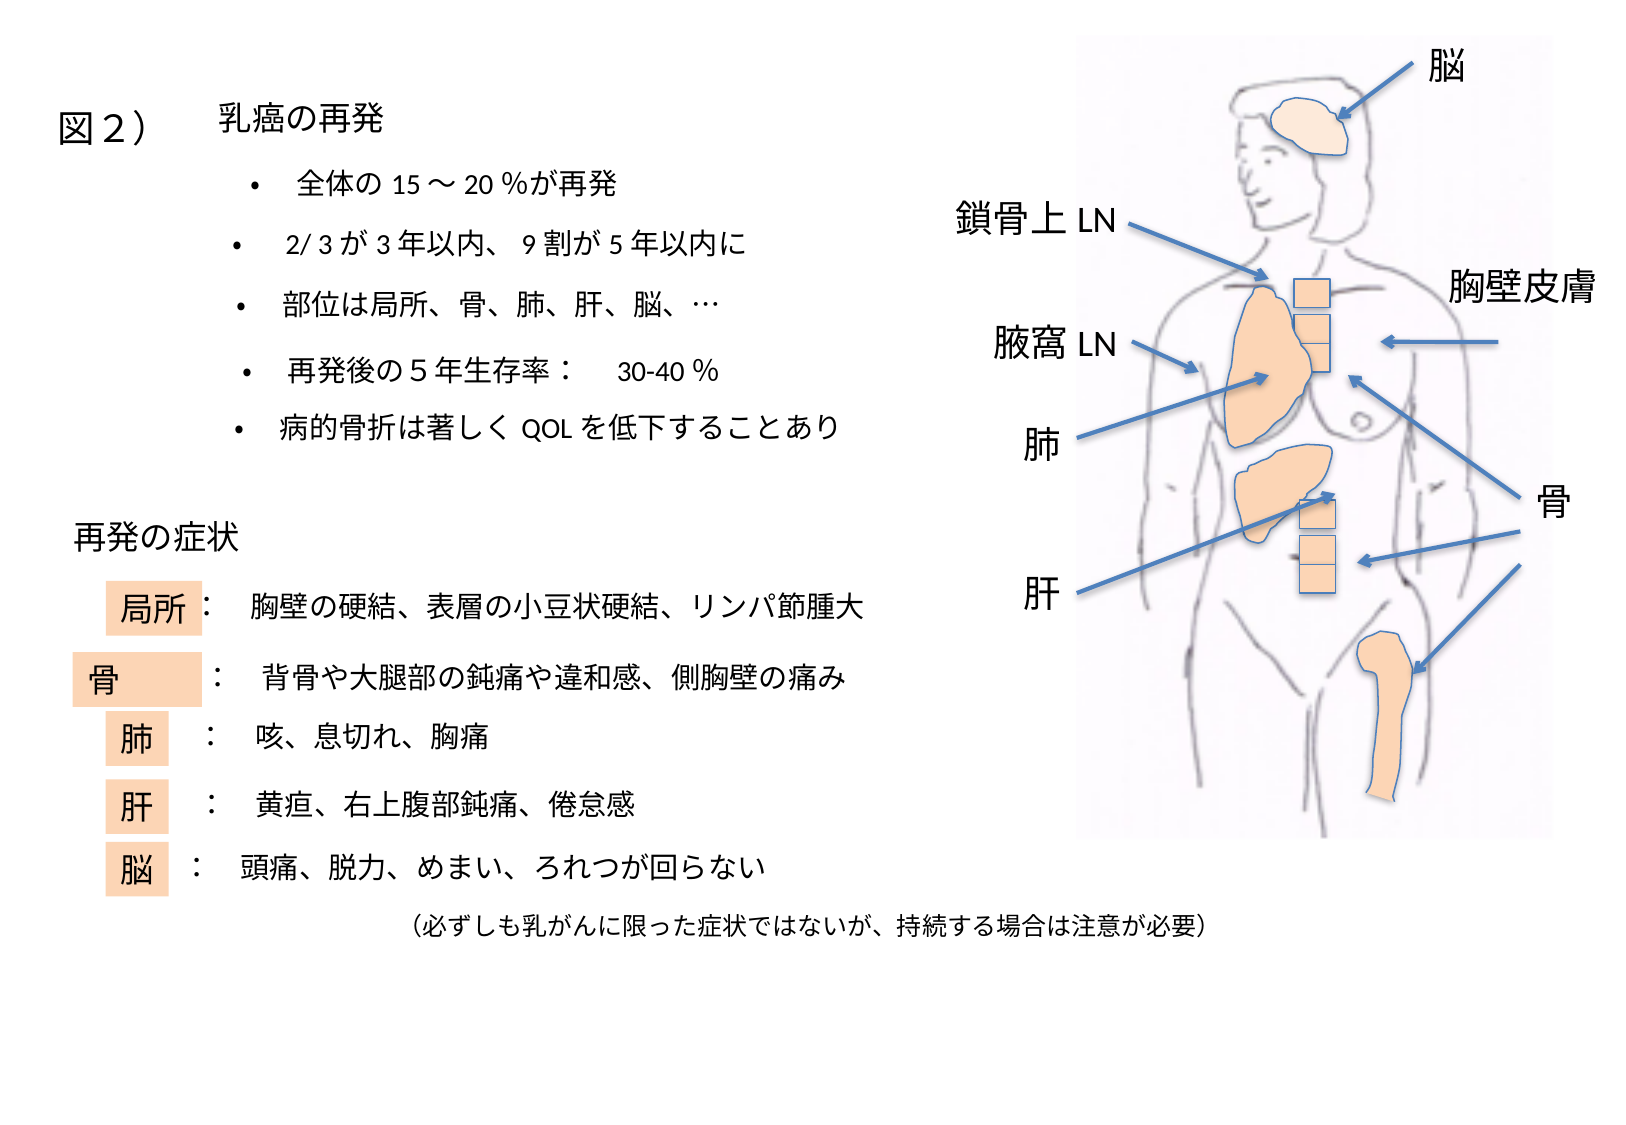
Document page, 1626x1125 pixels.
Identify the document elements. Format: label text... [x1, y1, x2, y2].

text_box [1128, 341, 1200, 373]
text_box ・ 病的骨折は著しくQOLを低下することあり [219, 401, 858, 452]
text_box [1128, 223, 1270, 280]
text_box 乳癌の再発 [204, 89, 401, 145]
text_box 肝 [1009, 562, 1071, 623]
text_box （必ずしも乳がんに限った症状ではないが、持続する場合は注意が必要） [383, 903, 1238, 948]
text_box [1347, 374, 1521, 499]
text_box 骨 [72, 652, 202, 707]
text_box 肺 [1009, 414, 1071, 474]
text_box 脳 [105, 841, 169, 897]
text_box 肝 [105, 779, 169, 834]
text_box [1336, 62, 1414, 120]
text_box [1356, 531, 1521, 564]
text_box ： 黄疸、右上腹部鈍痛、倦怠感 [182, 779, 651, 829]
text_box ： 背骨や大腿部の鈍痛や違和感、側胸壁の痛み [188, 652, 862, 702]
text_box ・ 全体の15～20％が再発 [235, 157, 633, 208]
text_box ・ 部位は局所、骨、肺、肝、脳、… [222, 278, 737, 329]
text_box 胸壁皮膚 [1560, 255, 1614, 316]
text_box 鎖骨上LN [940, 188, 1071, 248]
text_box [1076, 497, 1235, 594]
text_box 骨 [1560, 470, 1589, 531]
text_box 腋窩LN [978, 311, 1071, 372]
text_box ： 胸壁の硬結、表層の小豆状硬結、リンパ節腫大 [177, 580, 880, 631]
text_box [1076, 374, 1270, 439]
text_box ： 咳、息切れ、胸痛 [181, 711, 505, 761]
text_box ・ 再発後の５年生存率： 30-40％ [227, 344, 736, 395]
text_box 図２） [42, 97, 185, 158]
text_box 再発の症状 [58, 508, 255, 564]
text_box ： 頭痛、脱力、めまい、ろれつが回らない [167, 841, 782, 892]
text_box 局所 [105, 580, 203, 636]
text_box 肺 [105, 711, 169, 766]
picture [1076, 34, 1556, 842]
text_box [1411, 565, 1522, 674]
text_box ・ 2/ 3が3年以内、9割が5年以内に [217, 218, 763, 269]
